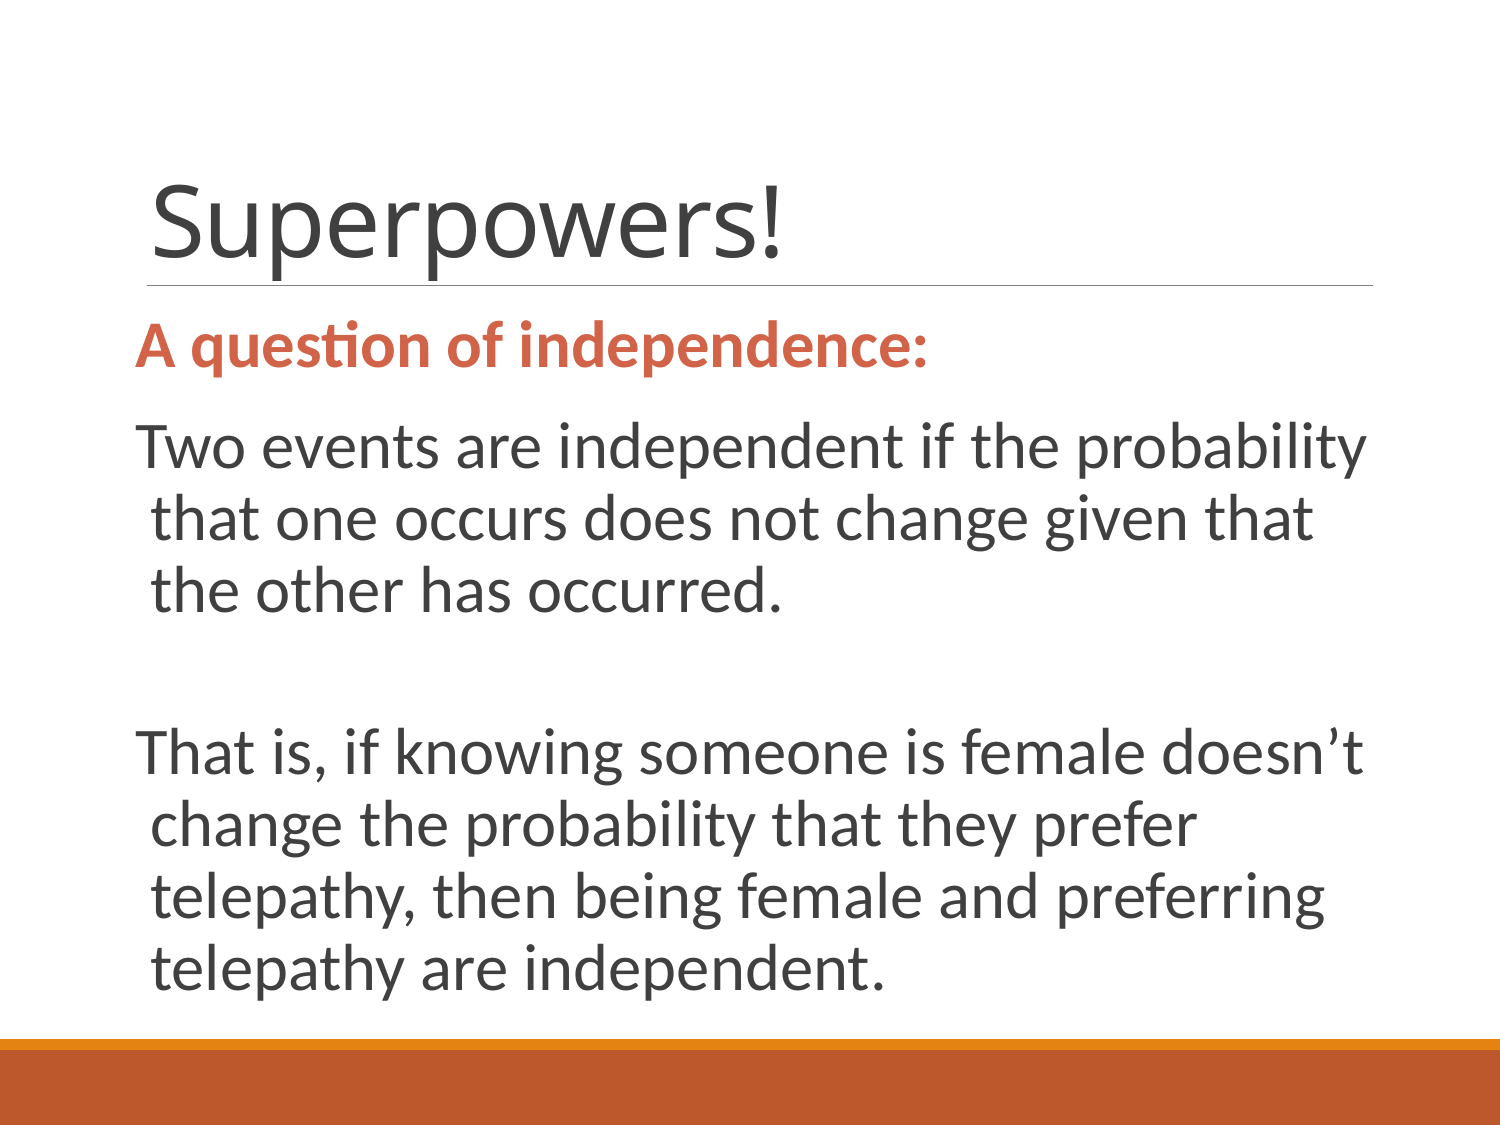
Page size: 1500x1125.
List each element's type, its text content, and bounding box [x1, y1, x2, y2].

list A question of independence: Two events are independent if the probability that one occurs does not change given that the other has occurred. That is, if knowing someone is female doesn’t change the probability that they prefer telepathy, then being female and preferring telepathy are independent. [135, 302, 1373, 963]
title Superpowers! [135, 47, 1373, 285]
